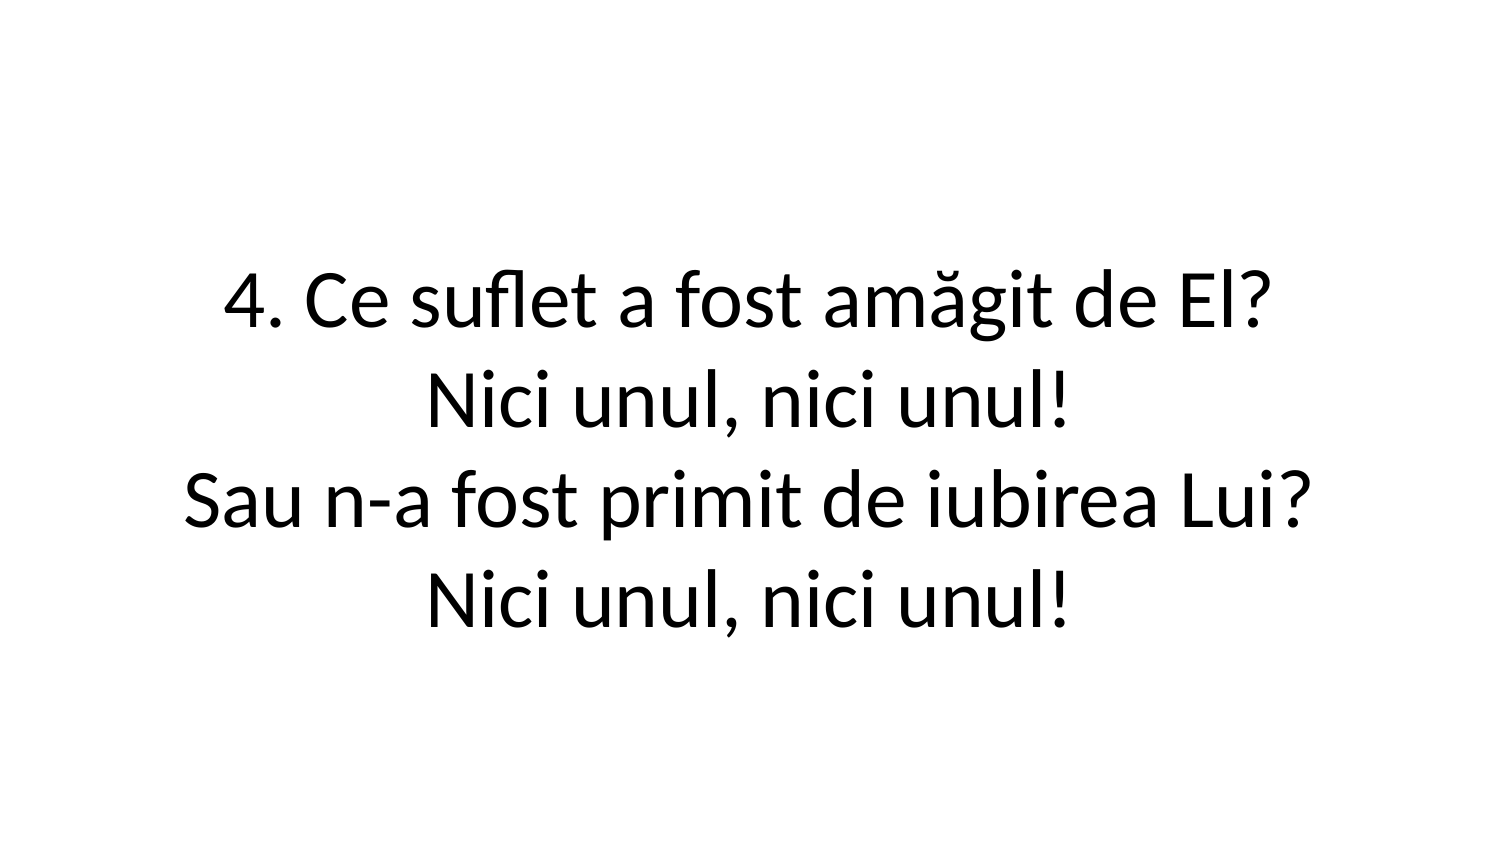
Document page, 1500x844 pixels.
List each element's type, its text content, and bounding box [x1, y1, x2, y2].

text_box 4. Ce suflet a fost amăgit de El? Nici unul, nici unul! Sau n-a fost primit de iubirea Lui? Nici unul, nici unul! [168, 192, 1332, 652]
